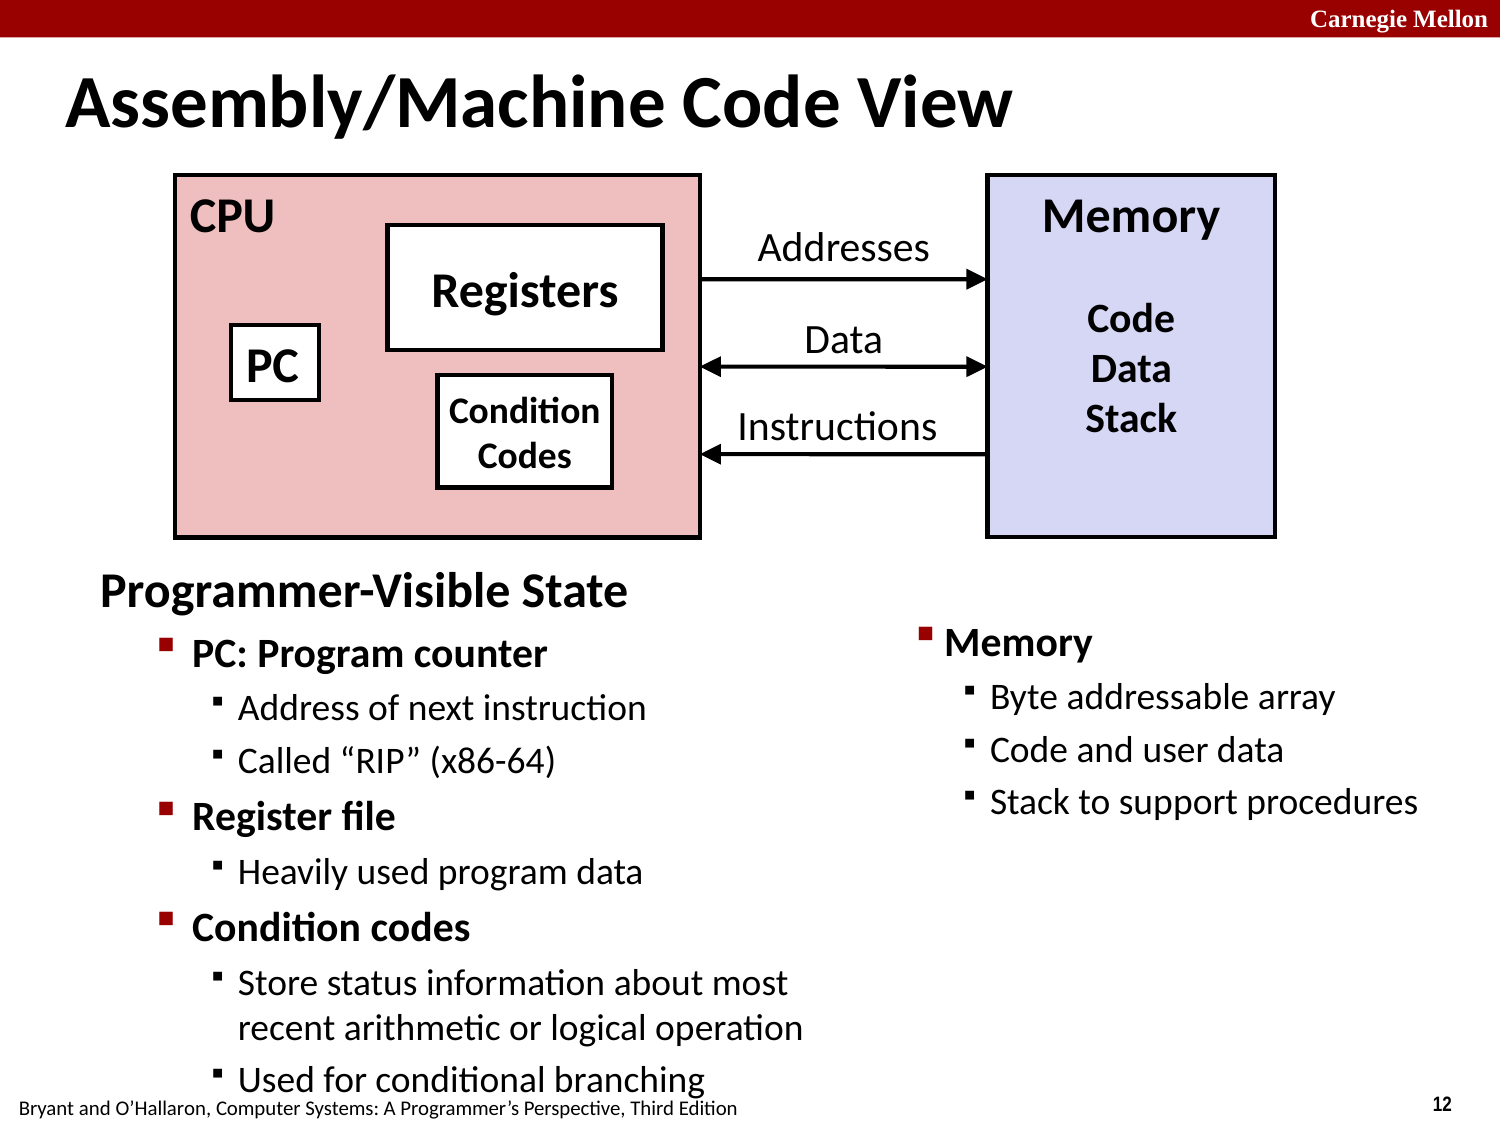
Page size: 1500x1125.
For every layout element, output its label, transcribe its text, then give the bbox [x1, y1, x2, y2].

text_box Memory [987, 174, 1275, 538]
text_box Registers [387, 224, 663, 350]
text_box Instructions [699, 391, 975, 457]
text_box [704, 369, 721, 377]
list Programmer-Visible State PC: Program counter Address of next instruction Called “RIP” (x86-64) Register file Heavily used program data Condition codes Store status information about most recent arithmetic or logical operation Used for conditional branching [84, 549, 882, 1058]
text_box CPU [174, 174, 700, 538]
text_box Addresses [699, 212, 988, 277]
title Assembly/Machine Code View [49, 49, 1236, 145]
list Memory Byte addressable array Code and user data Stack to support procedures [881, 606, 1476, 865]
text_box [966, 369, 983, 378]
text_box Code Data Stack [1037, 283, 1225, 449]
text_box Condition Codes [437, 375, 613, 488]
text_box Data [699, 304, 988, 369]
text_box PC [231, 324, 319, 400]
text_box [705, 457, 721, 465]
text_box [699, 277, 988, 290]
